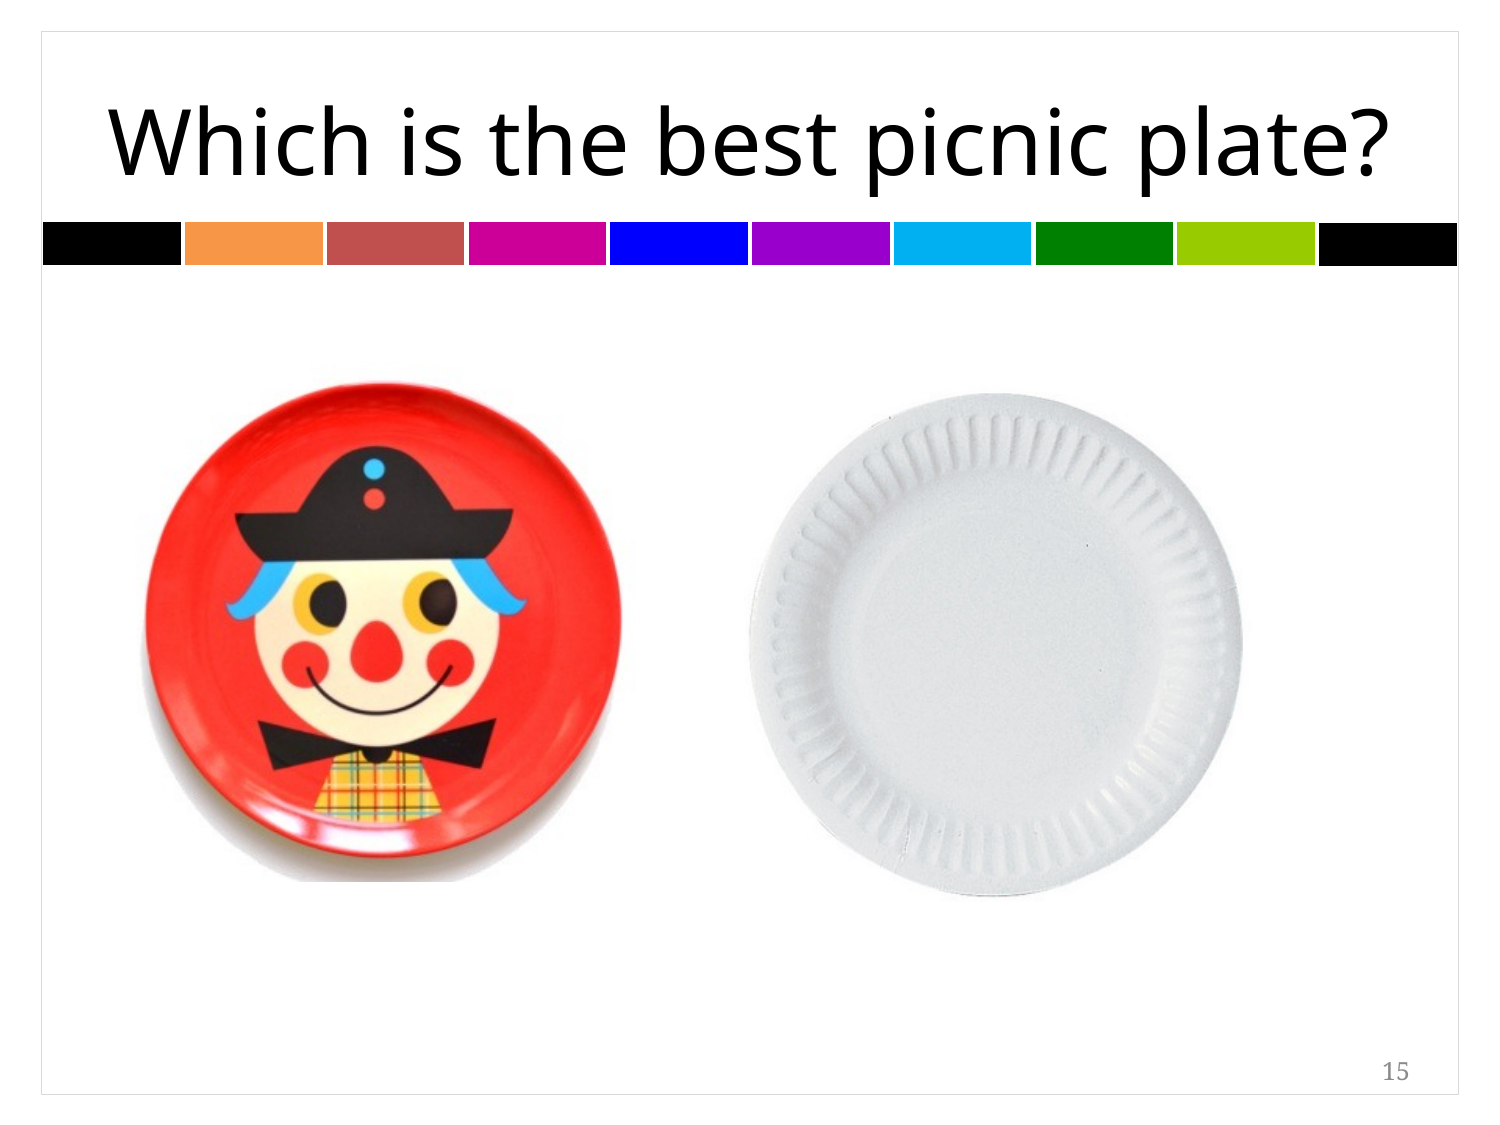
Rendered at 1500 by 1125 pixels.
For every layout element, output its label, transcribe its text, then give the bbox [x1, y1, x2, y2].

slide_number 15 [1074, 1042, 1425, 1103]
picture [111, 361, 636, 882]
title Which is the best picnic plate? [75, 45, 1425, 233]
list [702, 361, 1282, 946]
